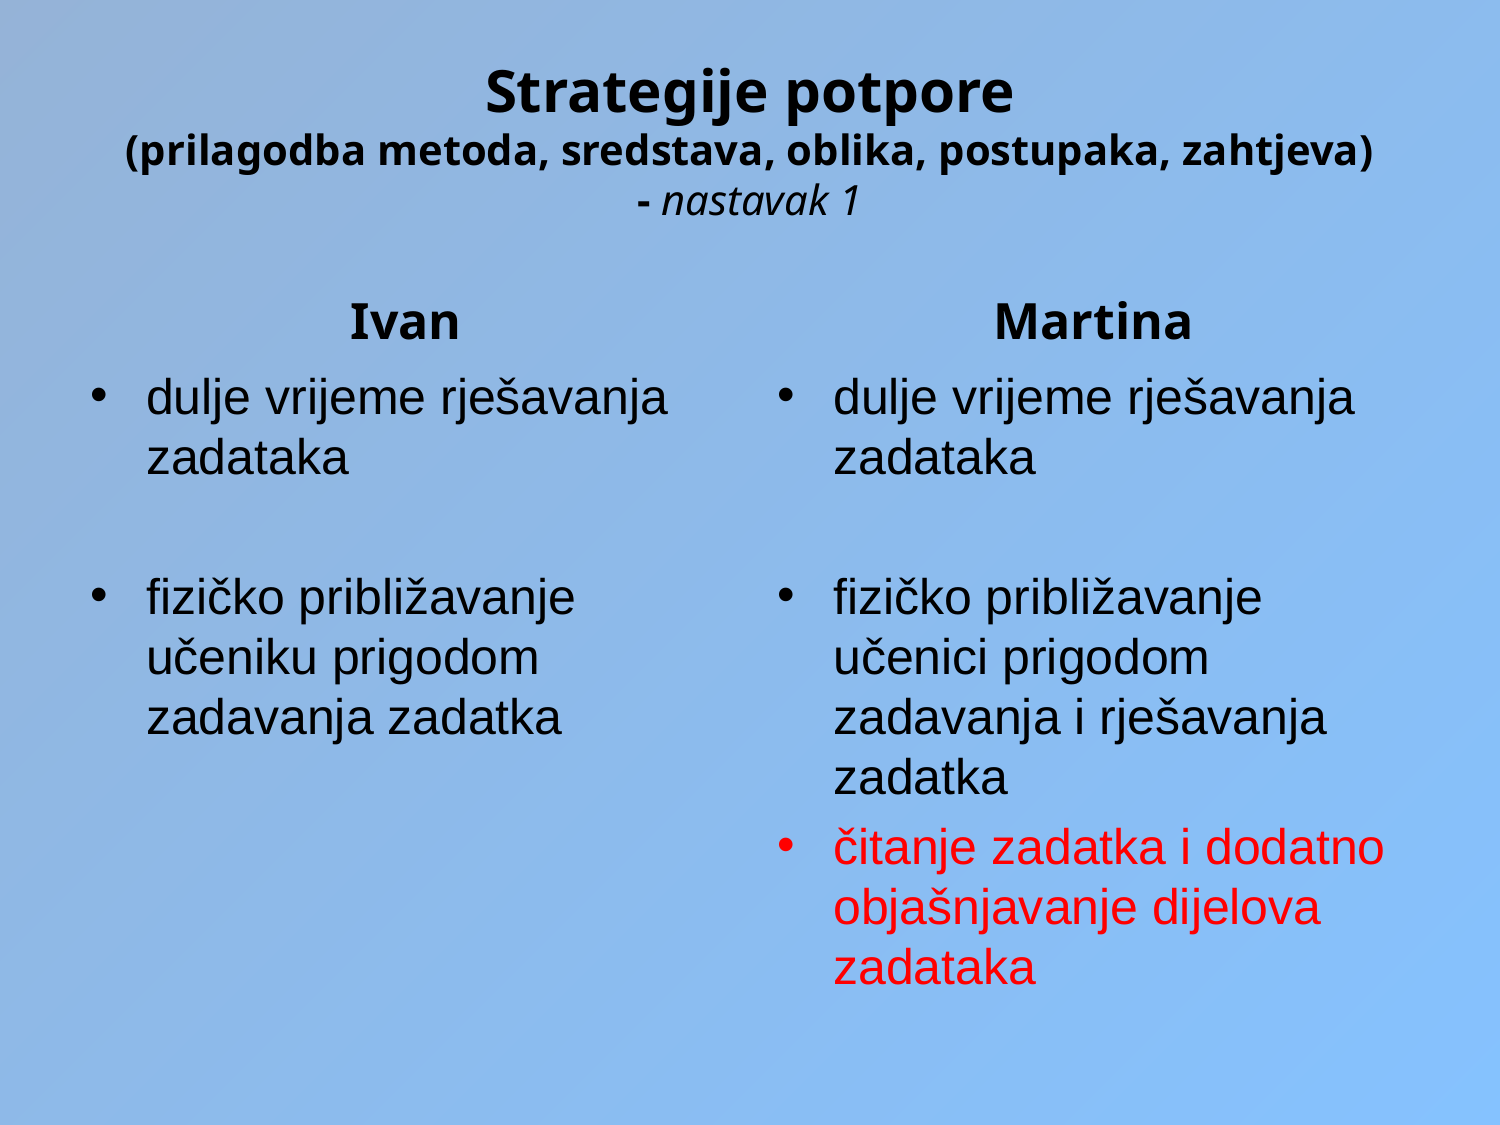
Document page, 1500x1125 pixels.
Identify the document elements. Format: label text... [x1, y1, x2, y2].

list Ivan [75, 251, 738, 356]
list dulje vrijeme rješavanja zadataka fizičko približavanje učeniku prigodom zadavanja zadatka [75, 356, 738, 1005]
list Martina [761, 251, 1425, 356]
list dulje vrijeme rješavanja zadataka fizičko približavanje učenici prigodom zadavanja i rješavanja zadatka čitanje zadatka i dodatno objašnjavanje dijelova zadataka [761, 356, 1425, 1005]
title Strategije potpore (prilagodba metoda, sredstava, oblika, postupaka, zahtjeva) - nastavak 1 [75, 45, 1425, 233]
